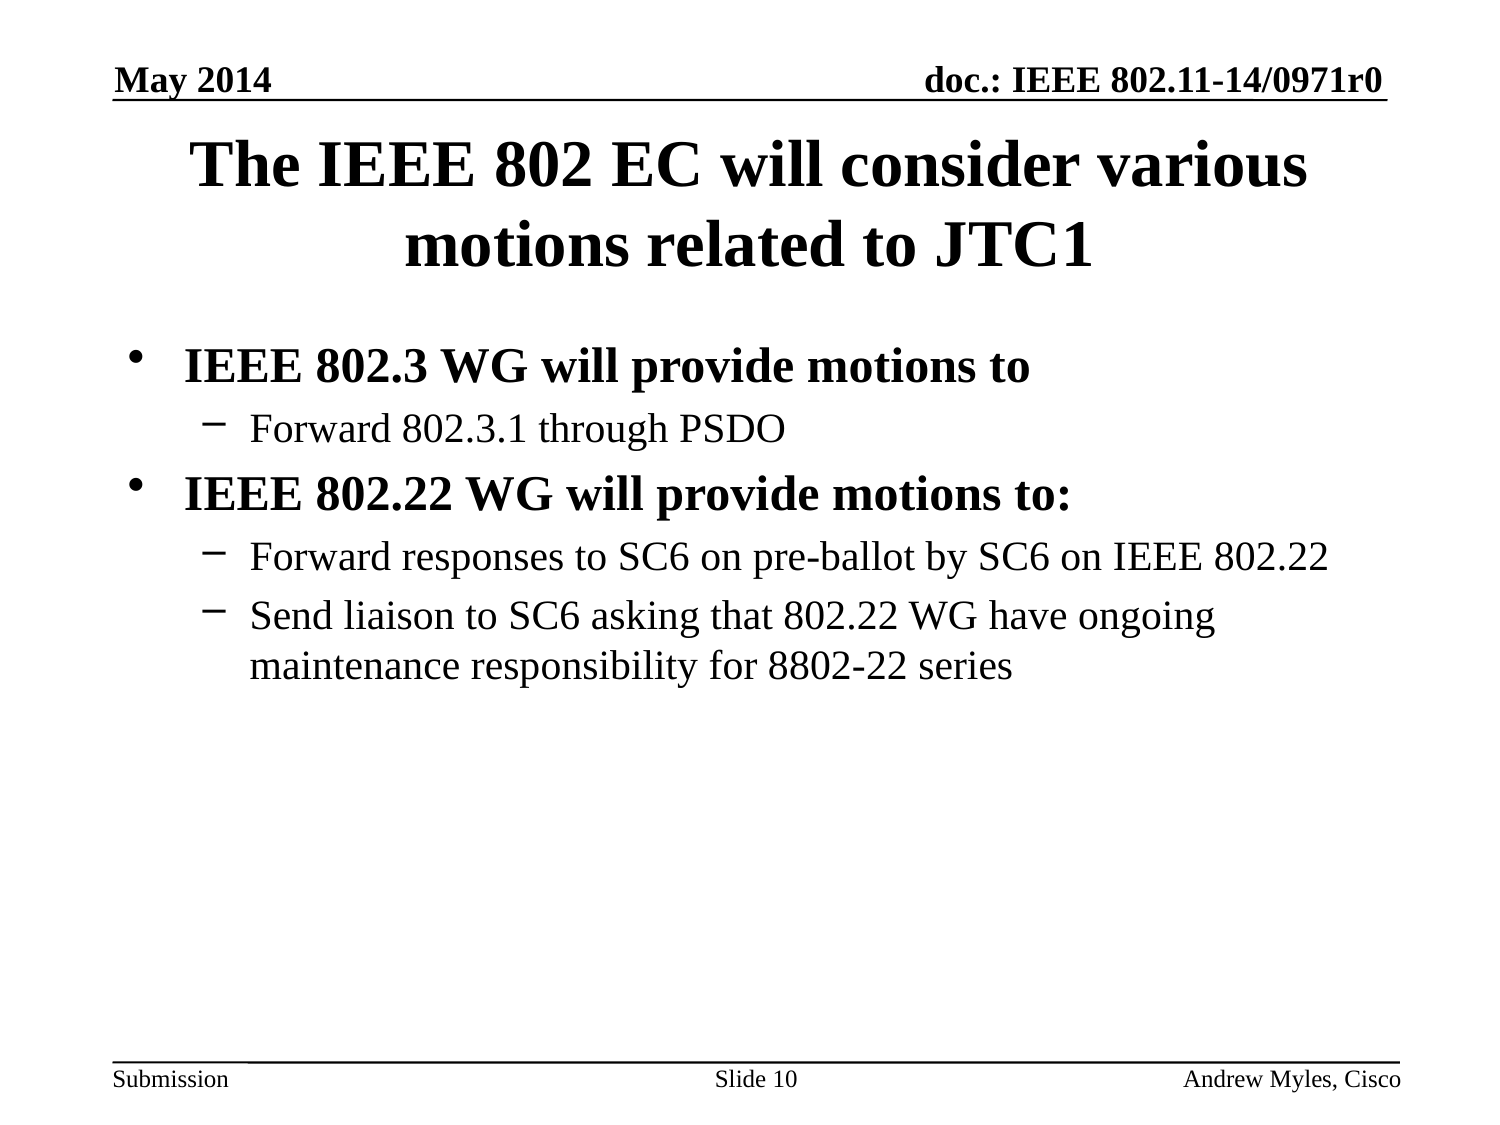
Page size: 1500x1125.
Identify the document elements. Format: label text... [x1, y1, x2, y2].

title The IEEE 802 EC will consider various motions related to JTC1 [112, 112, 1388, 288]
list IEEE 802.3 WG will provide motions to Forward 802.3.1 through PSDO IEEE 802.22 WG will provide motions to: Forward responses to SC6 on pre-ballot by SC6 on IEEE 802.22 Send liaison to SC6 asking that 802.22 WG have ongoing maintenance responsibility for 8802-22 series [112, 324, 1388, 1001]
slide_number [114, 54, 274, 101]
slide_number Slide 10 [712, 1061, 800, 1093]
footer Andrew Myles, Cisco [1169, 1061, 1402, 1093]
